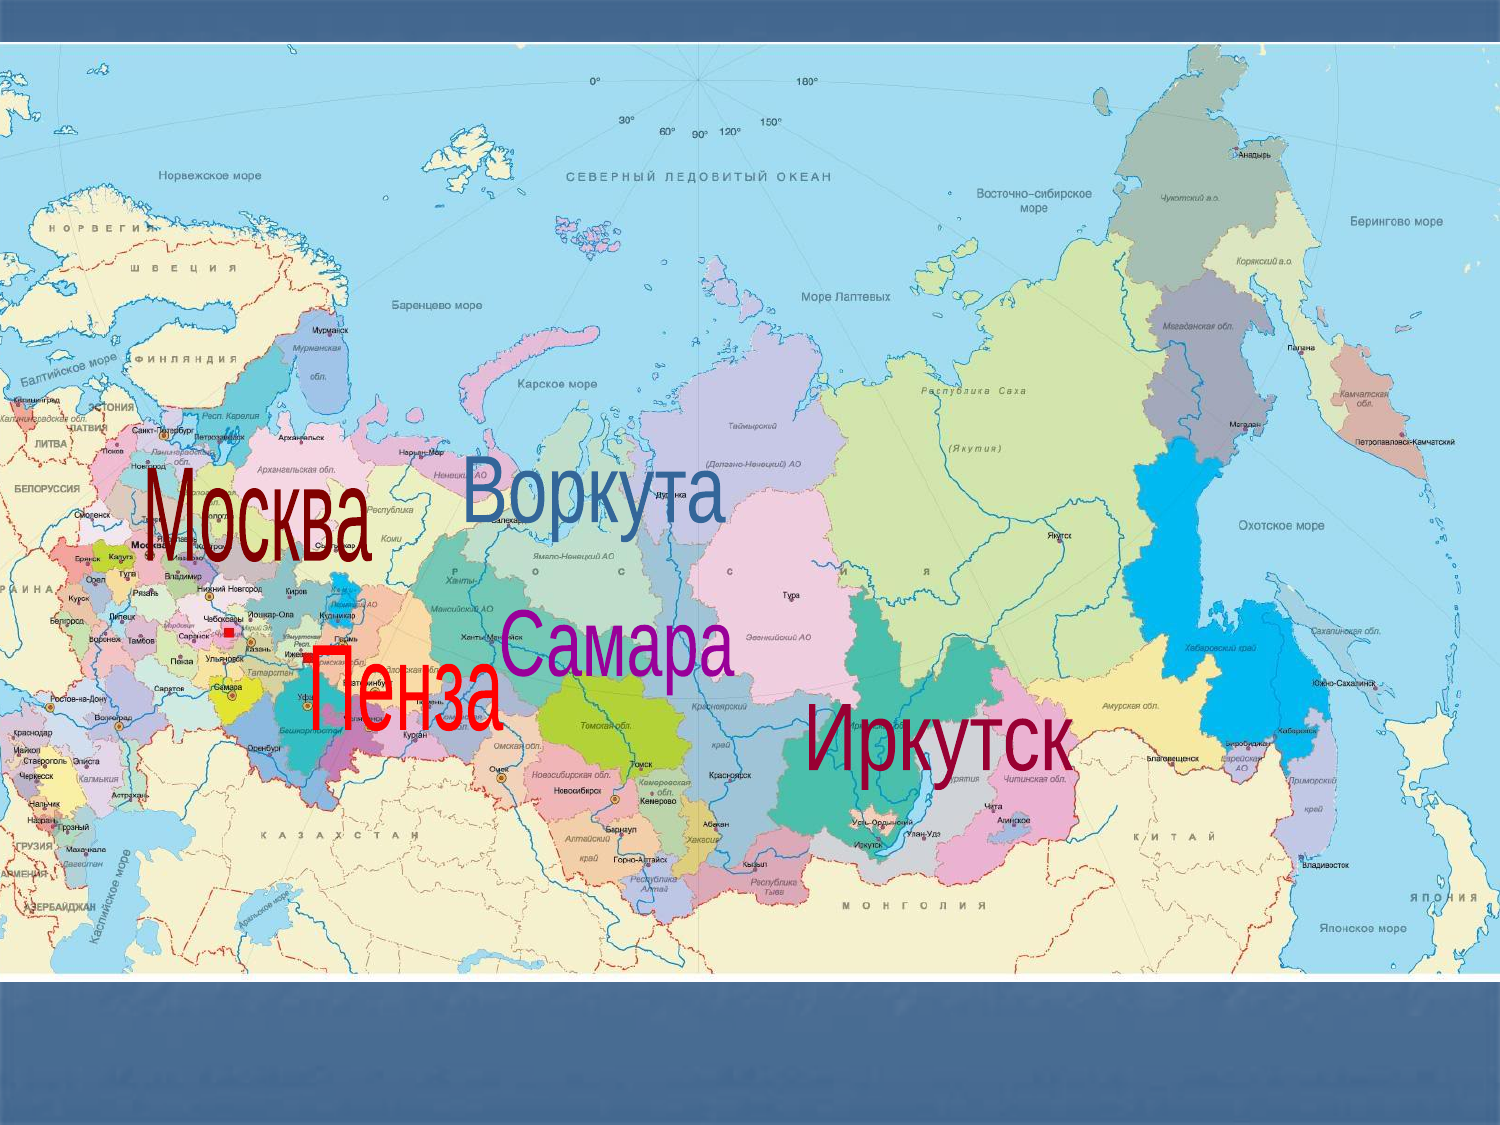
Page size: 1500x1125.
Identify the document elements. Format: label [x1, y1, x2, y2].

picture [0, 42, 1500, 982]
